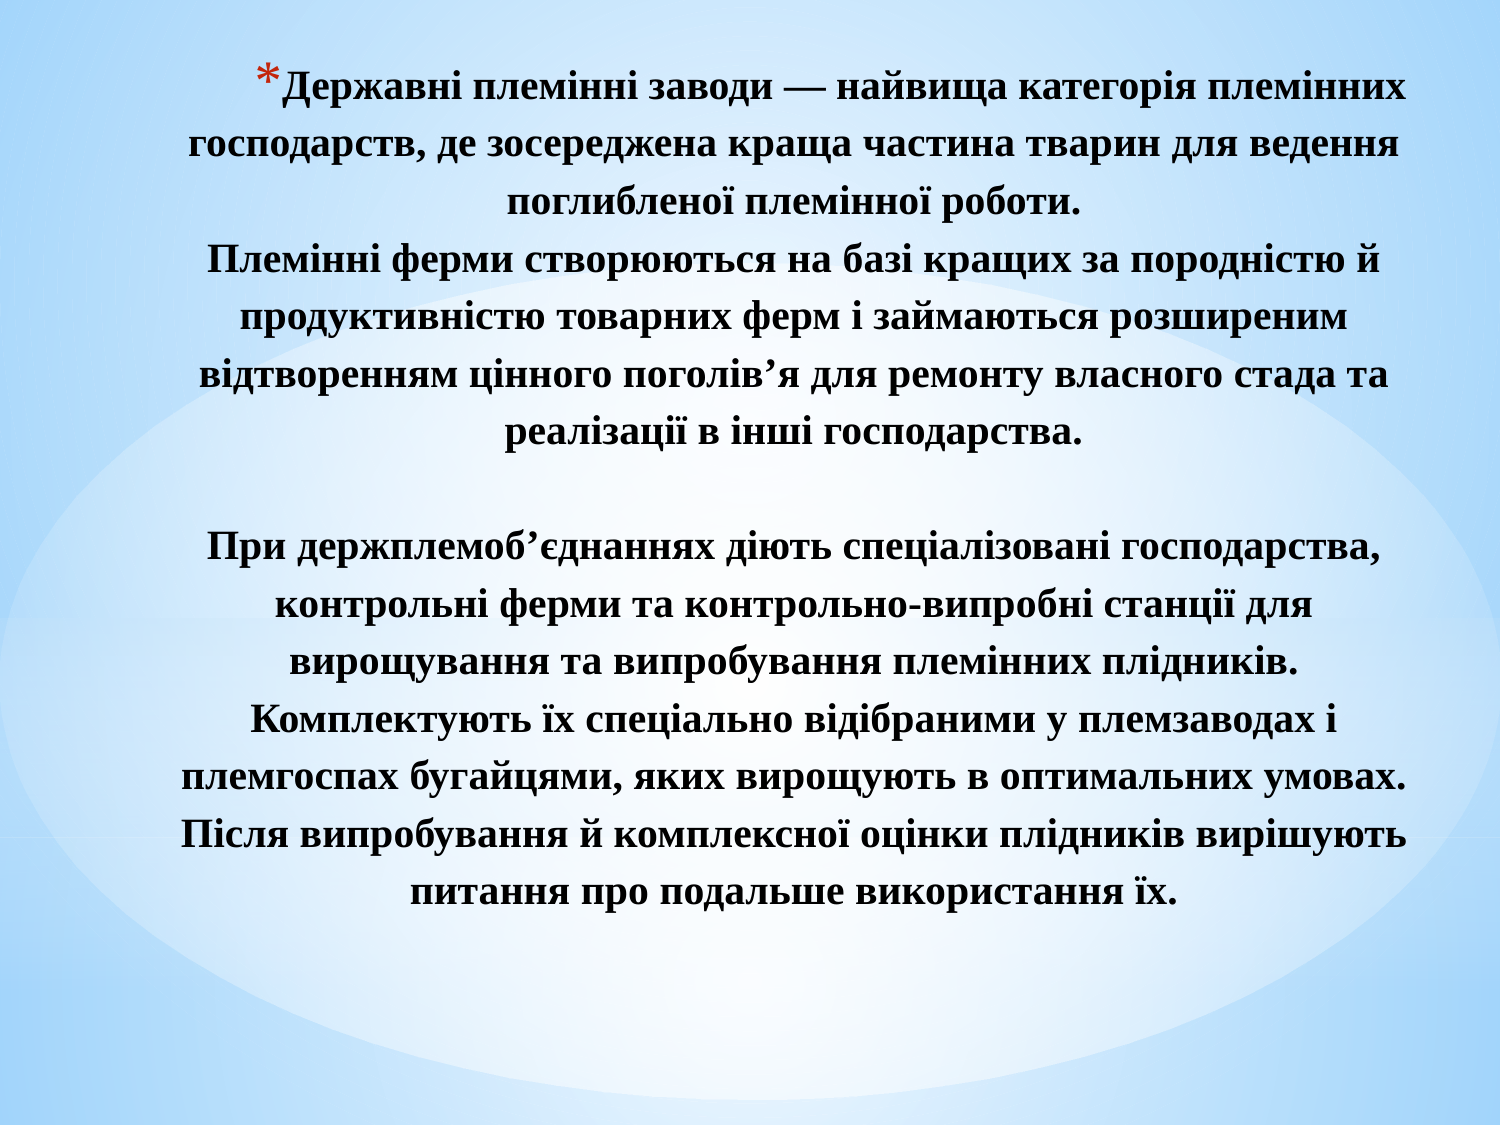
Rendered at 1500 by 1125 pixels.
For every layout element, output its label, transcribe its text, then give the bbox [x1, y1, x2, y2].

title Державні племінні заводи — найвища категорія племінних господарств, де зосереджена краща частина тварин для ведення поглибленої племінної роботи. Племінні ферми створюються на базі кращих за породністю й продуктивністю товарних ферм і займаються розширеним відтворенням цінного поголів’я для ремонту власного стада та реалізації в інші господарства. При держплемоб’єднаннях діють спеціалізовані господарства, контрольні ферми та контрольно-випробні станції для вирощування та випробування племінних плідників. Комплектують їх спеціально відібраними у племзаводах і племгоспах бугайцями, яких вирощують в оптимальних умовах. Після випробування й комплексної оцінки плідників вирішують питання про подальше використання їх. [112, 42, 1424, 1047]
